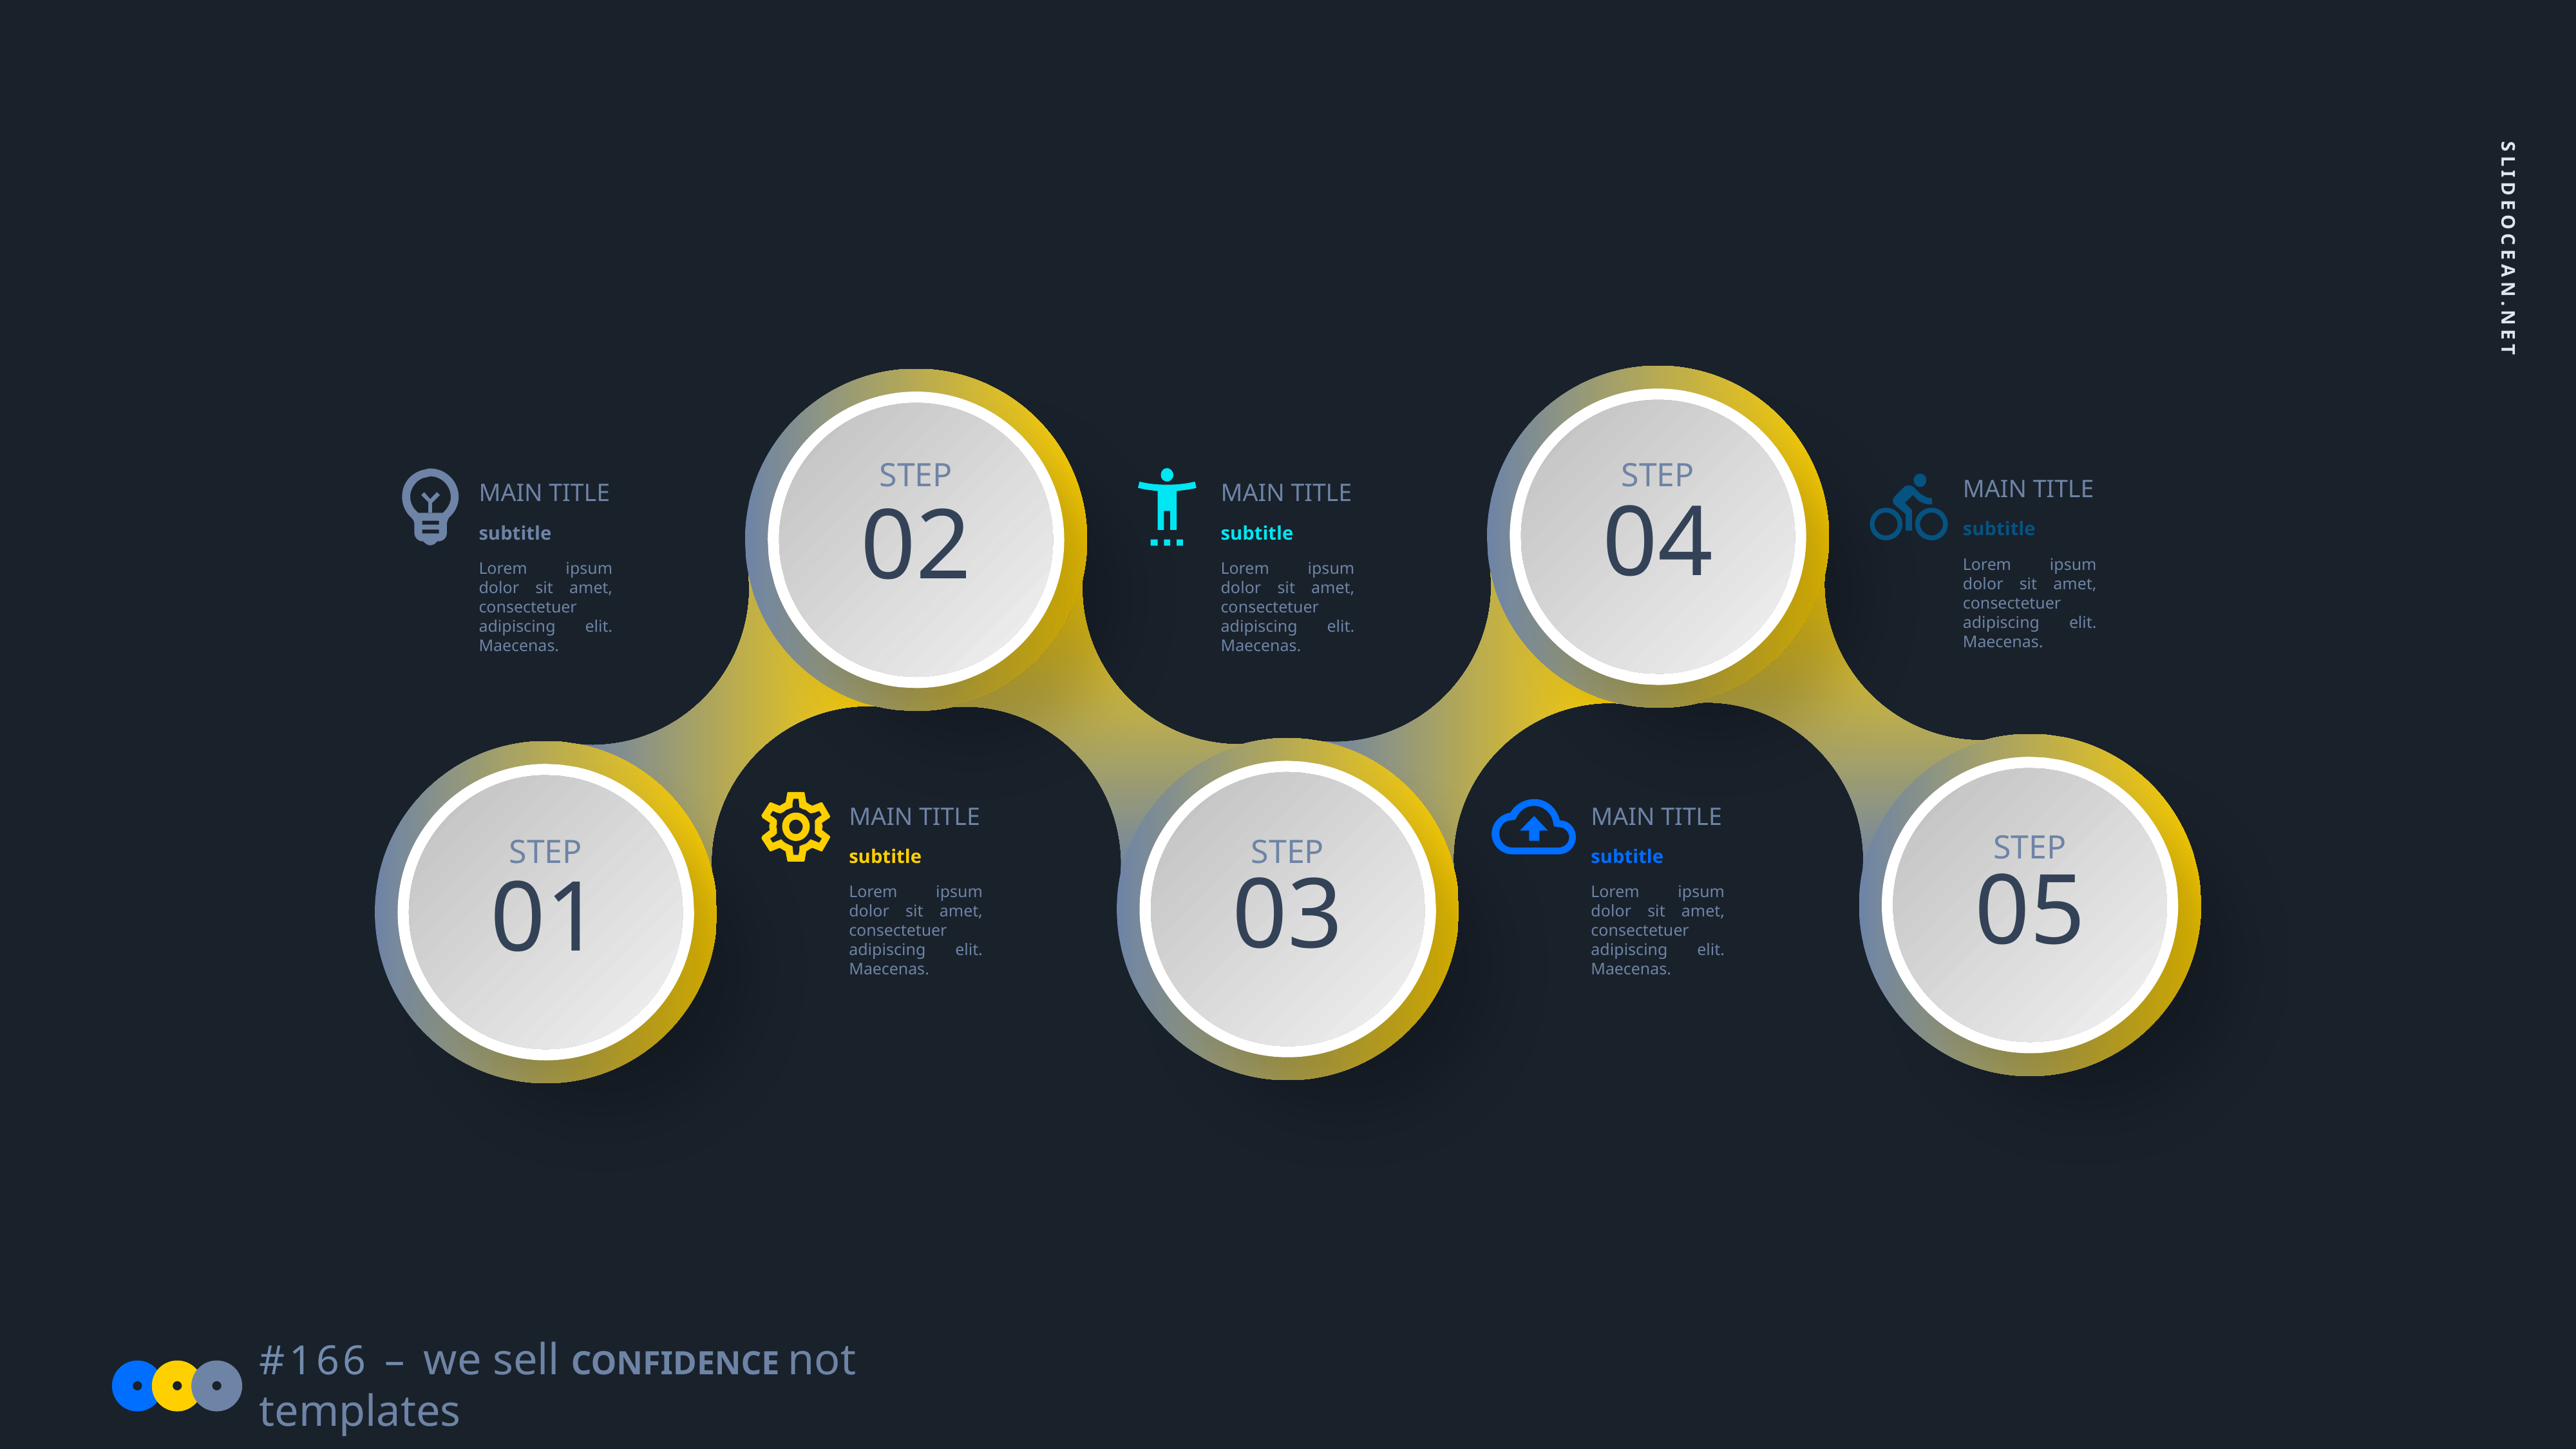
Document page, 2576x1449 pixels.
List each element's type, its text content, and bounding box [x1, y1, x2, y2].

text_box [469, 471, 623, 661]
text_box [1881, 756, 2179, 1054]
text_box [1581, 795, 1735, 985]
text_box #166 – we sell CONFIDENCE not templates [259, 1331, 1065, 1435]
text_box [767, 391, 1065, 688]
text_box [400, 468, 459, 546]
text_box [1139, 760, 1437, 1058]
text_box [1211, 471, 1365, 661]
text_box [839, 795, 993, 985]
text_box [1509, 388, 1807, 686]
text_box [397, 763, 695, 1061]
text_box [1953, 468, 2107, 658]
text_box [374, 365, 2202, 1084]
